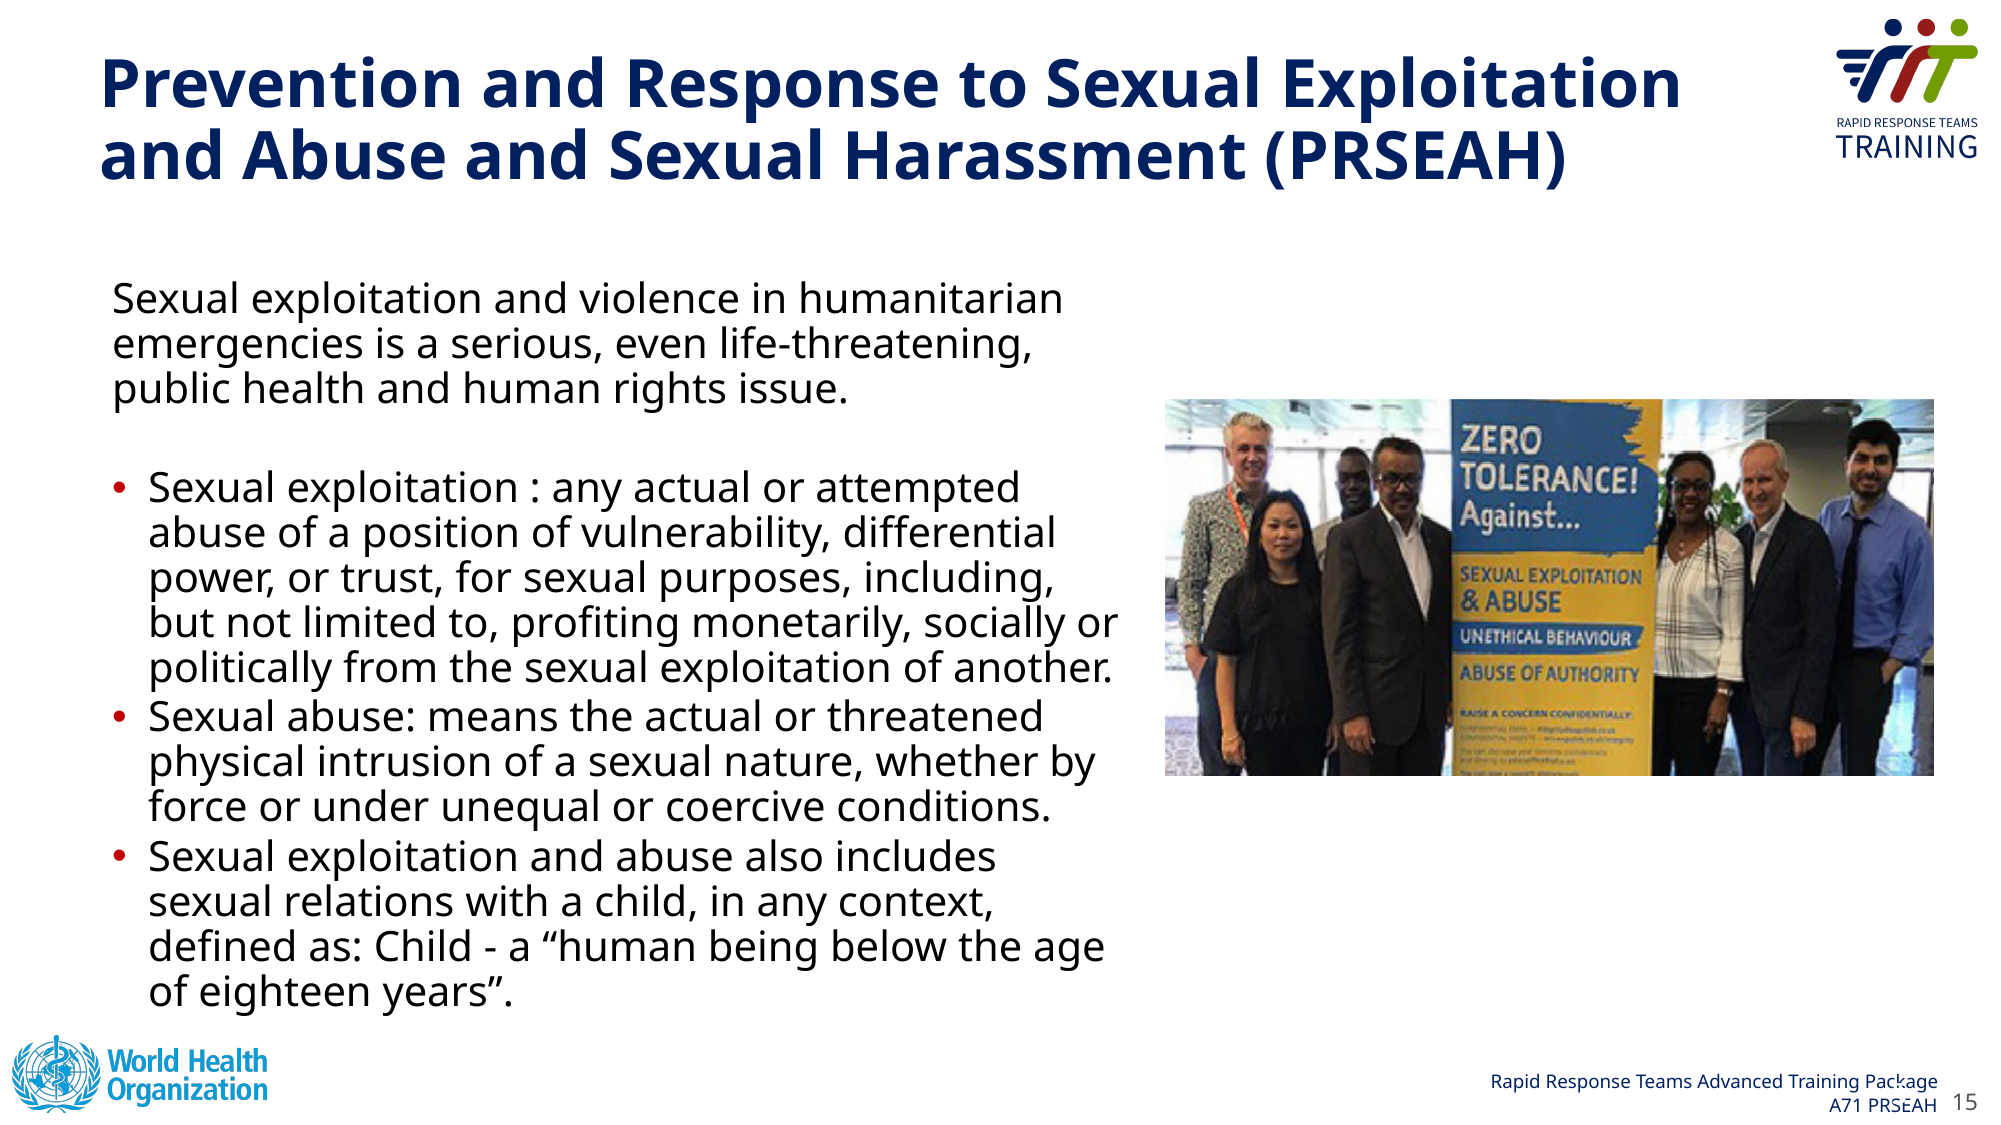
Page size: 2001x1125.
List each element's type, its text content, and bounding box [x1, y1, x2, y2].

picture [12, 1083, 48, 1113]
slide_number 15 [1882, 1037, 1930, 1092]
picture [1162, 396, 1935, 776]
title Prevention and Response to Sexual Exploitation and Abuse and Sexual Harassment (PRSEAH) [91, 38, 1791, 206]
list Sexual exploitation and violence in humanitarian emergencies is a serious, even life-threatening, public health and human rights issue. Sexual exploitation : any actual or attempted abuse of a position of vulnerability, differential power, or trust, for sexual purposes, including, but not limited to, profiting monetarily, socially or politically from the sexual exploitation of another. Sexual abuse: means the actual or threatened physical intrusion of a sexual nature, whether by force or under unequal or coercive conditions. Sexual exploitation and abuse also includes sexual relations with a child, in any context, defined as: Child - a “human being below the age of eighteen years”. [105, 271, 1134, 969]
picture [1835, 19, 1978, 167]
picture [12, 1035, 267, 1113]
picture [58, 1050, 64, 1058]
